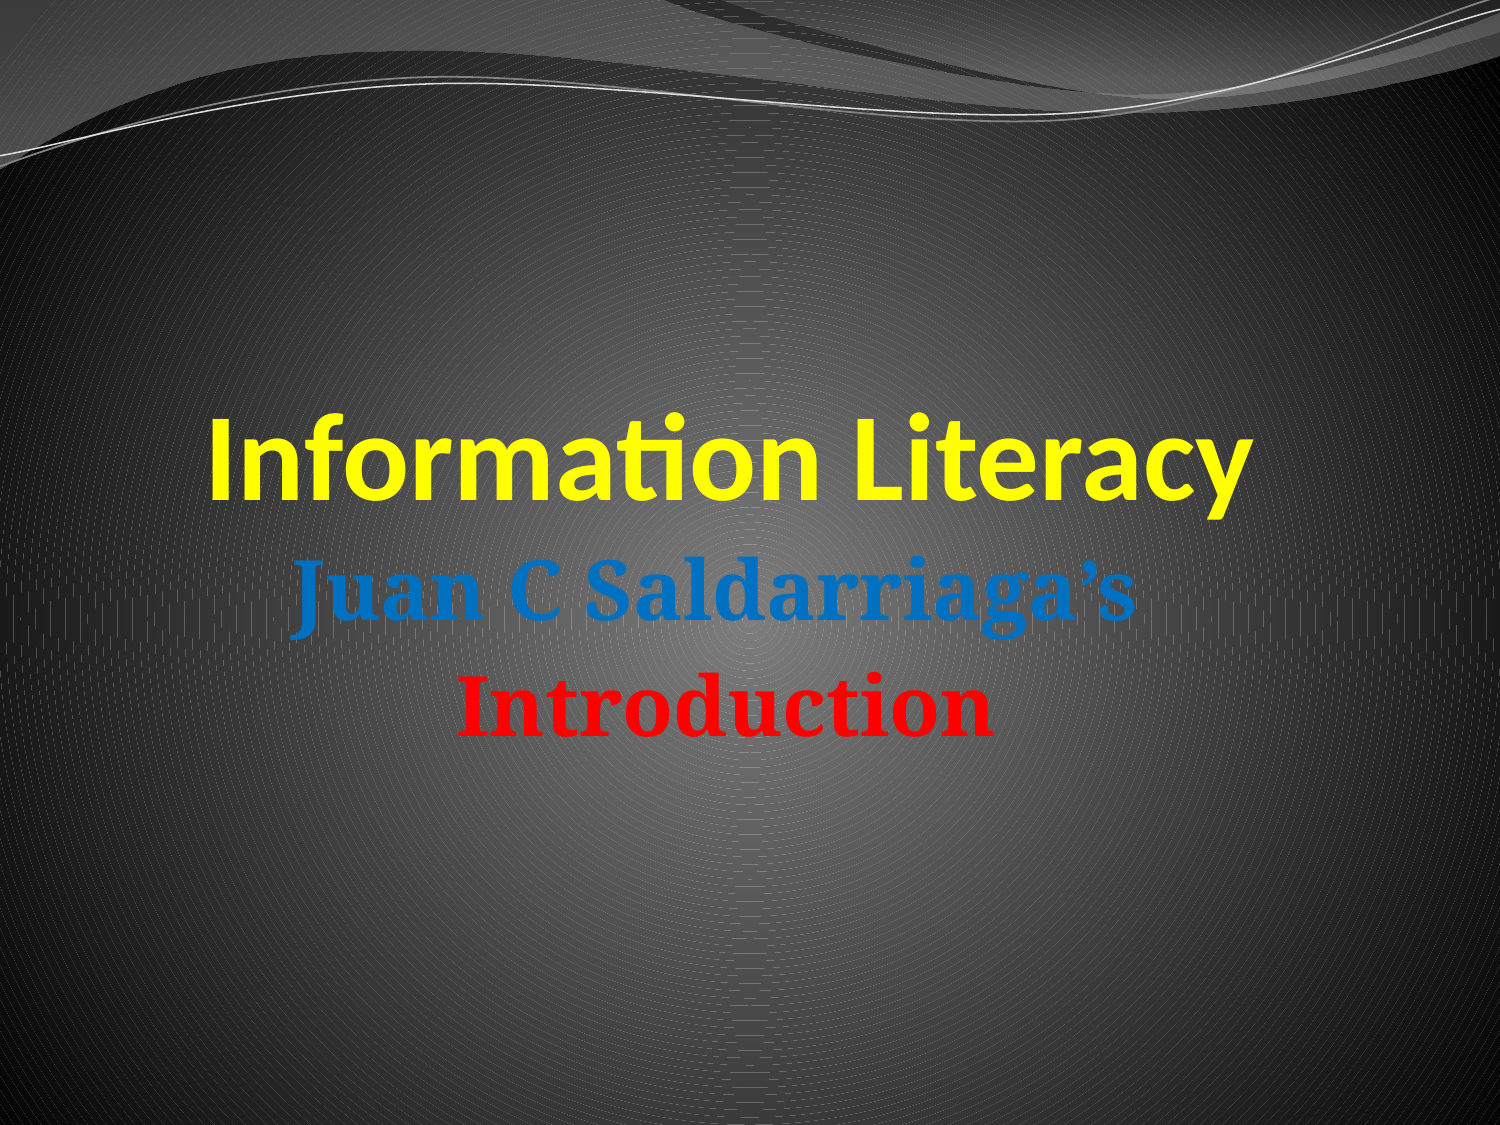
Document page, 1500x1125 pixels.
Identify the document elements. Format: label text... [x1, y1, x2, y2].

subtitle Juan C Saldarriaga’s Introduction [87, 529, 1376, 818]
title Information Literacy [87, 224, 1376, 525]
